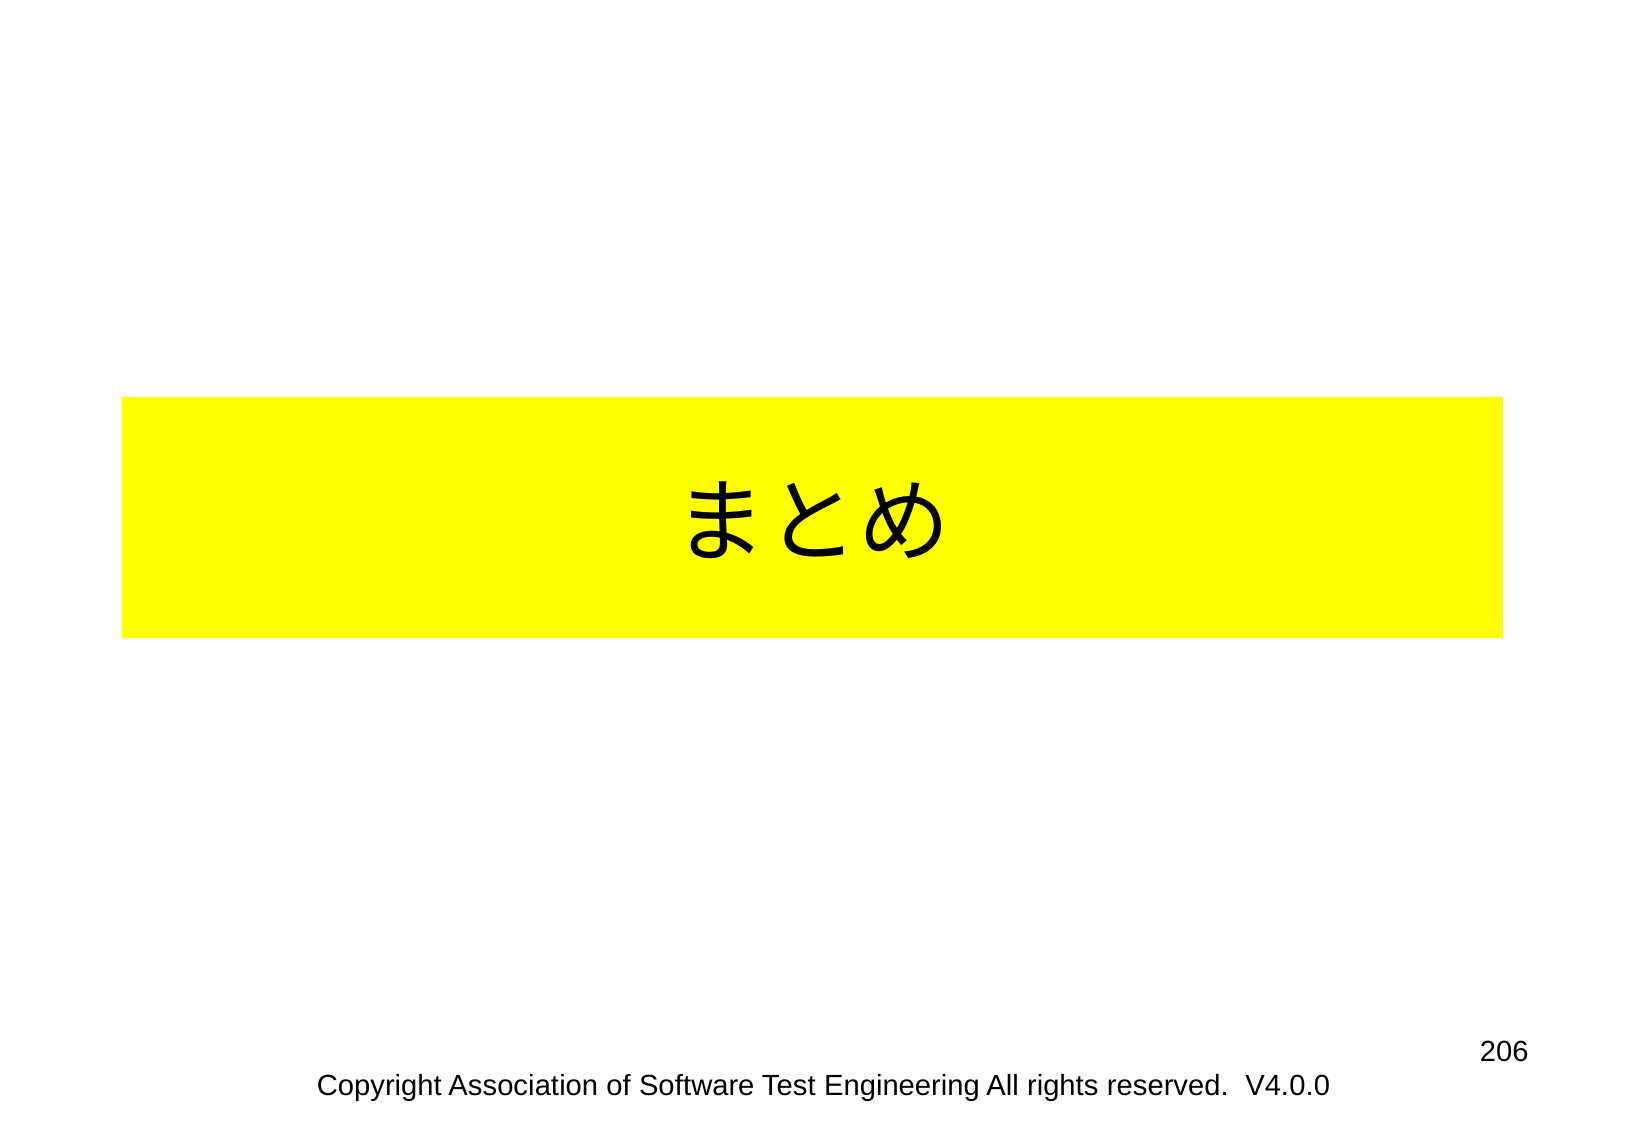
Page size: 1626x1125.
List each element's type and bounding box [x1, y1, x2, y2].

footer [233, 1058, 1164, 1103]
slide_number [1164, 1024, 1544, 1103]
text_box [121, 397, 1504, 639]
